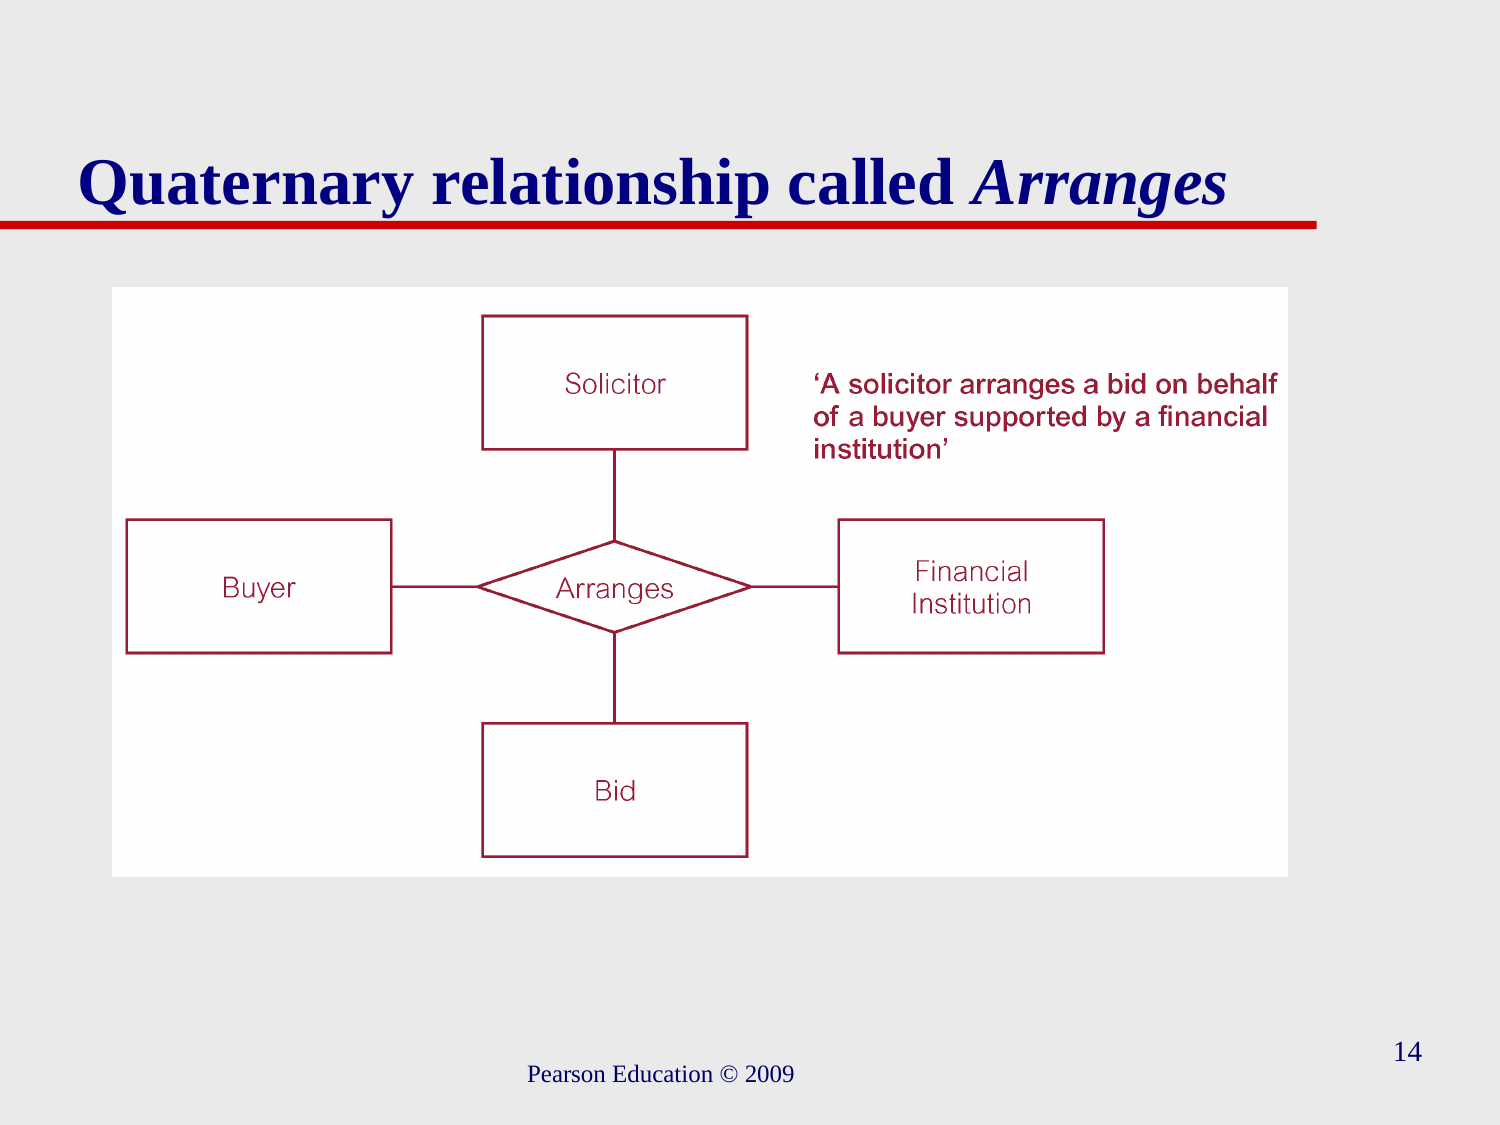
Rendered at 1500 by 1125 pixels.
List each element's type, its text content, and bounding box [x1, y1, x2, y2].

slide_number 14 [1125, 1012, 1438, 1088]
text_box Pearson Education © 2009 [512, 1050, 1038, 1095]
picture [112, 287, 1288, 878]
title Quaternary relationship called Arranges [62, 43, 1338, 226]
